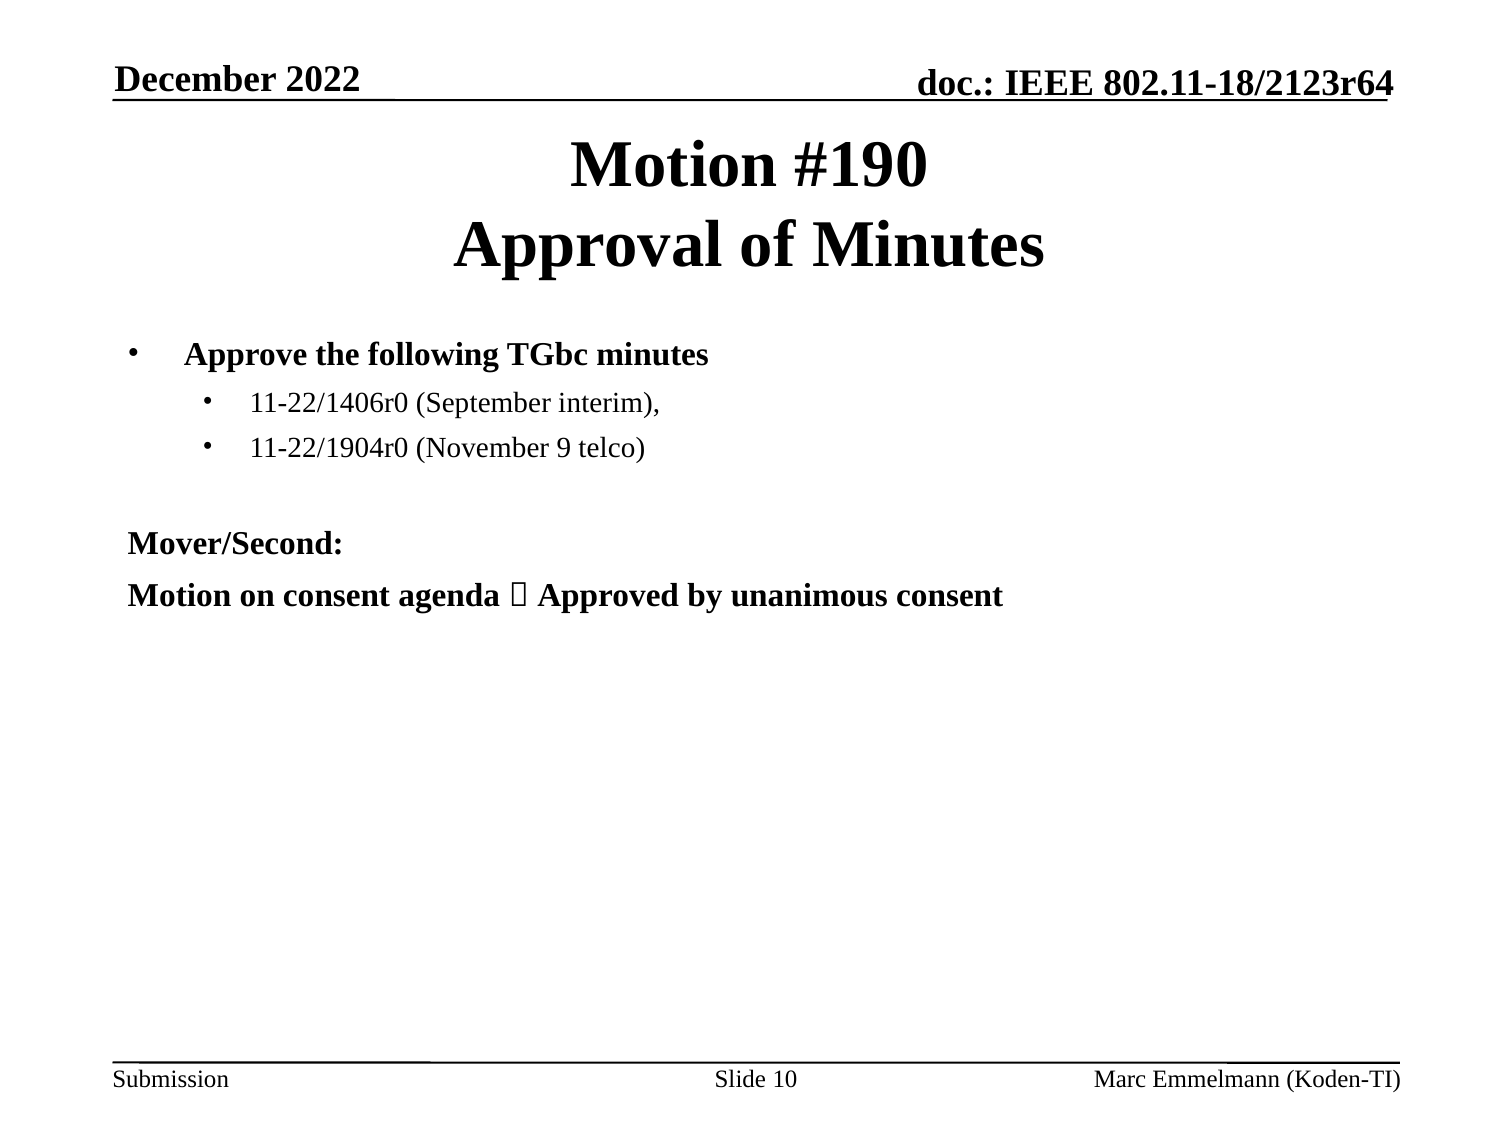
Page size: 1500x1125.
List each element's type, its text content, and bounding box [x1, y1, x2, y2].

slide_number Slide 10 [712, 1061, 800, 1123]
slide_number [114, 54, 423, 100]
list Approve the following TGbc minutes 11-22/1406r0 (September interim), 11-22/1904r0 (November 9 telco) Mover/Second: Motion on consent agenda  Approved by unanimous consent [112, 324, 1388, 1000]
footer Marc Emmelmann (Koden-TI) [878, 1061, 1402, 1093]
title Motion #190 Approval of Minutes [112, 112, 1388, 288]
